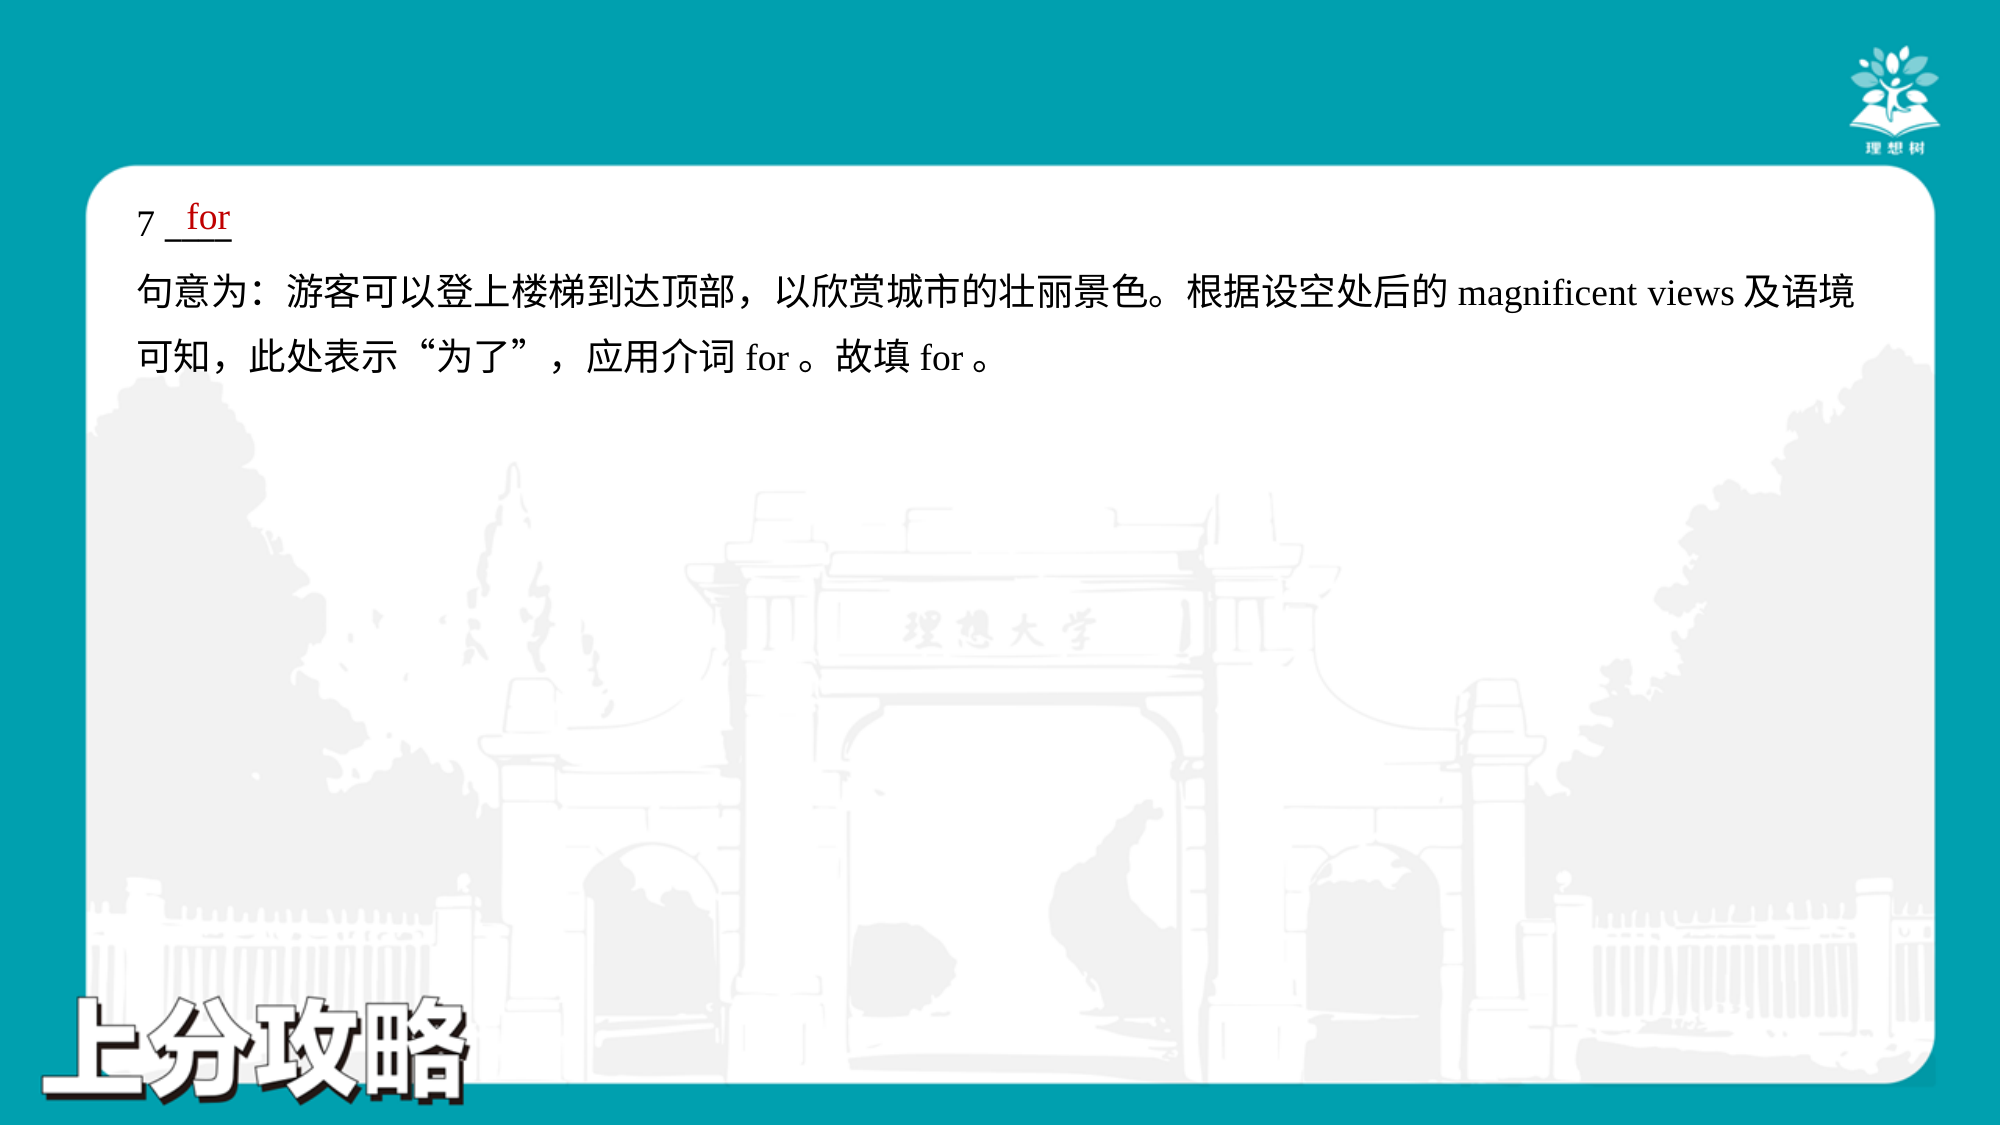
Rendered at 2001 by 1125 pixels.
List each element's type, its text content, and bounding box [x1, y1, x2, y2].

text_box 句意为：游客可以登上楼梯到达顶部，以欣赏城市的壮丽景色。根据设空处后的magnificent views及语境 可知，此处表示“为了”，应用介词for。故填for。 [136, 244, 1865, 372]
text_box 7 ____ [136, 176, 1865, 237]
picture [0, 0, 2000, 1125]
text_box for [172, 170, 244, 230]
